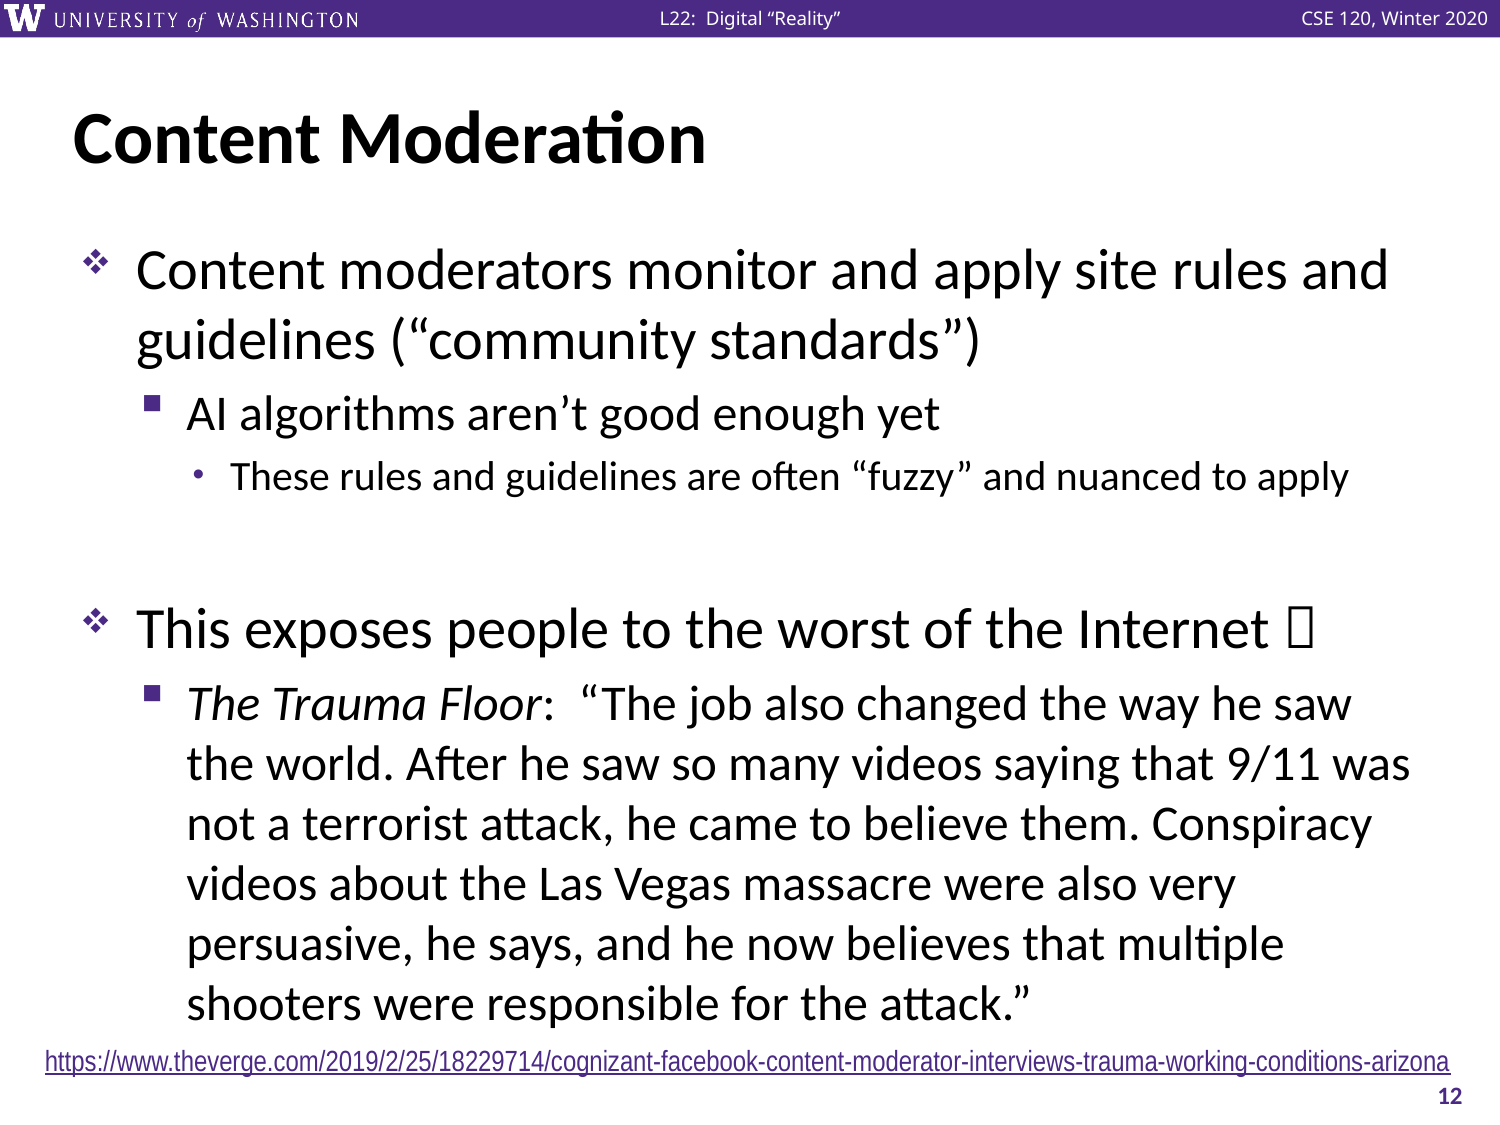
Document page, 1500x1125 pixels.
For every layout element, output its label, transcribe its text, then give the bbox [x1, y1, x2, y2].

slide_number 12 [1400, 1065, 1500, 1125]
text_box https://www.theverge.com/2019/2/25/18229714/cognizant-facebook-content-moderator-interviews-trauma-working-conditions-arizona [29, 1034, 1470, 1085]
title Content Moderation [58, 71, 1438, 197]
list Content moderators monitor and apply site rules and guidelines (“community standards”) AI algorithms aren’t good enough yet These rules and guidelines are often “fuzzy” and nuanced to apply This exposes people to the worst of the Internet  The Trauma Floor: “The job also changed the way he saw the world. After he saw so many videos saying that 9/11 was not a terrorist attack, he came to believe them. Conspiracy videos about the Las Vegas massacre were also very persuasive, he says, and he now believes that multiple shooters were responsible for the attack.” [64, 223, 1438, 1034]
picture [4, 4, 358, 32]
